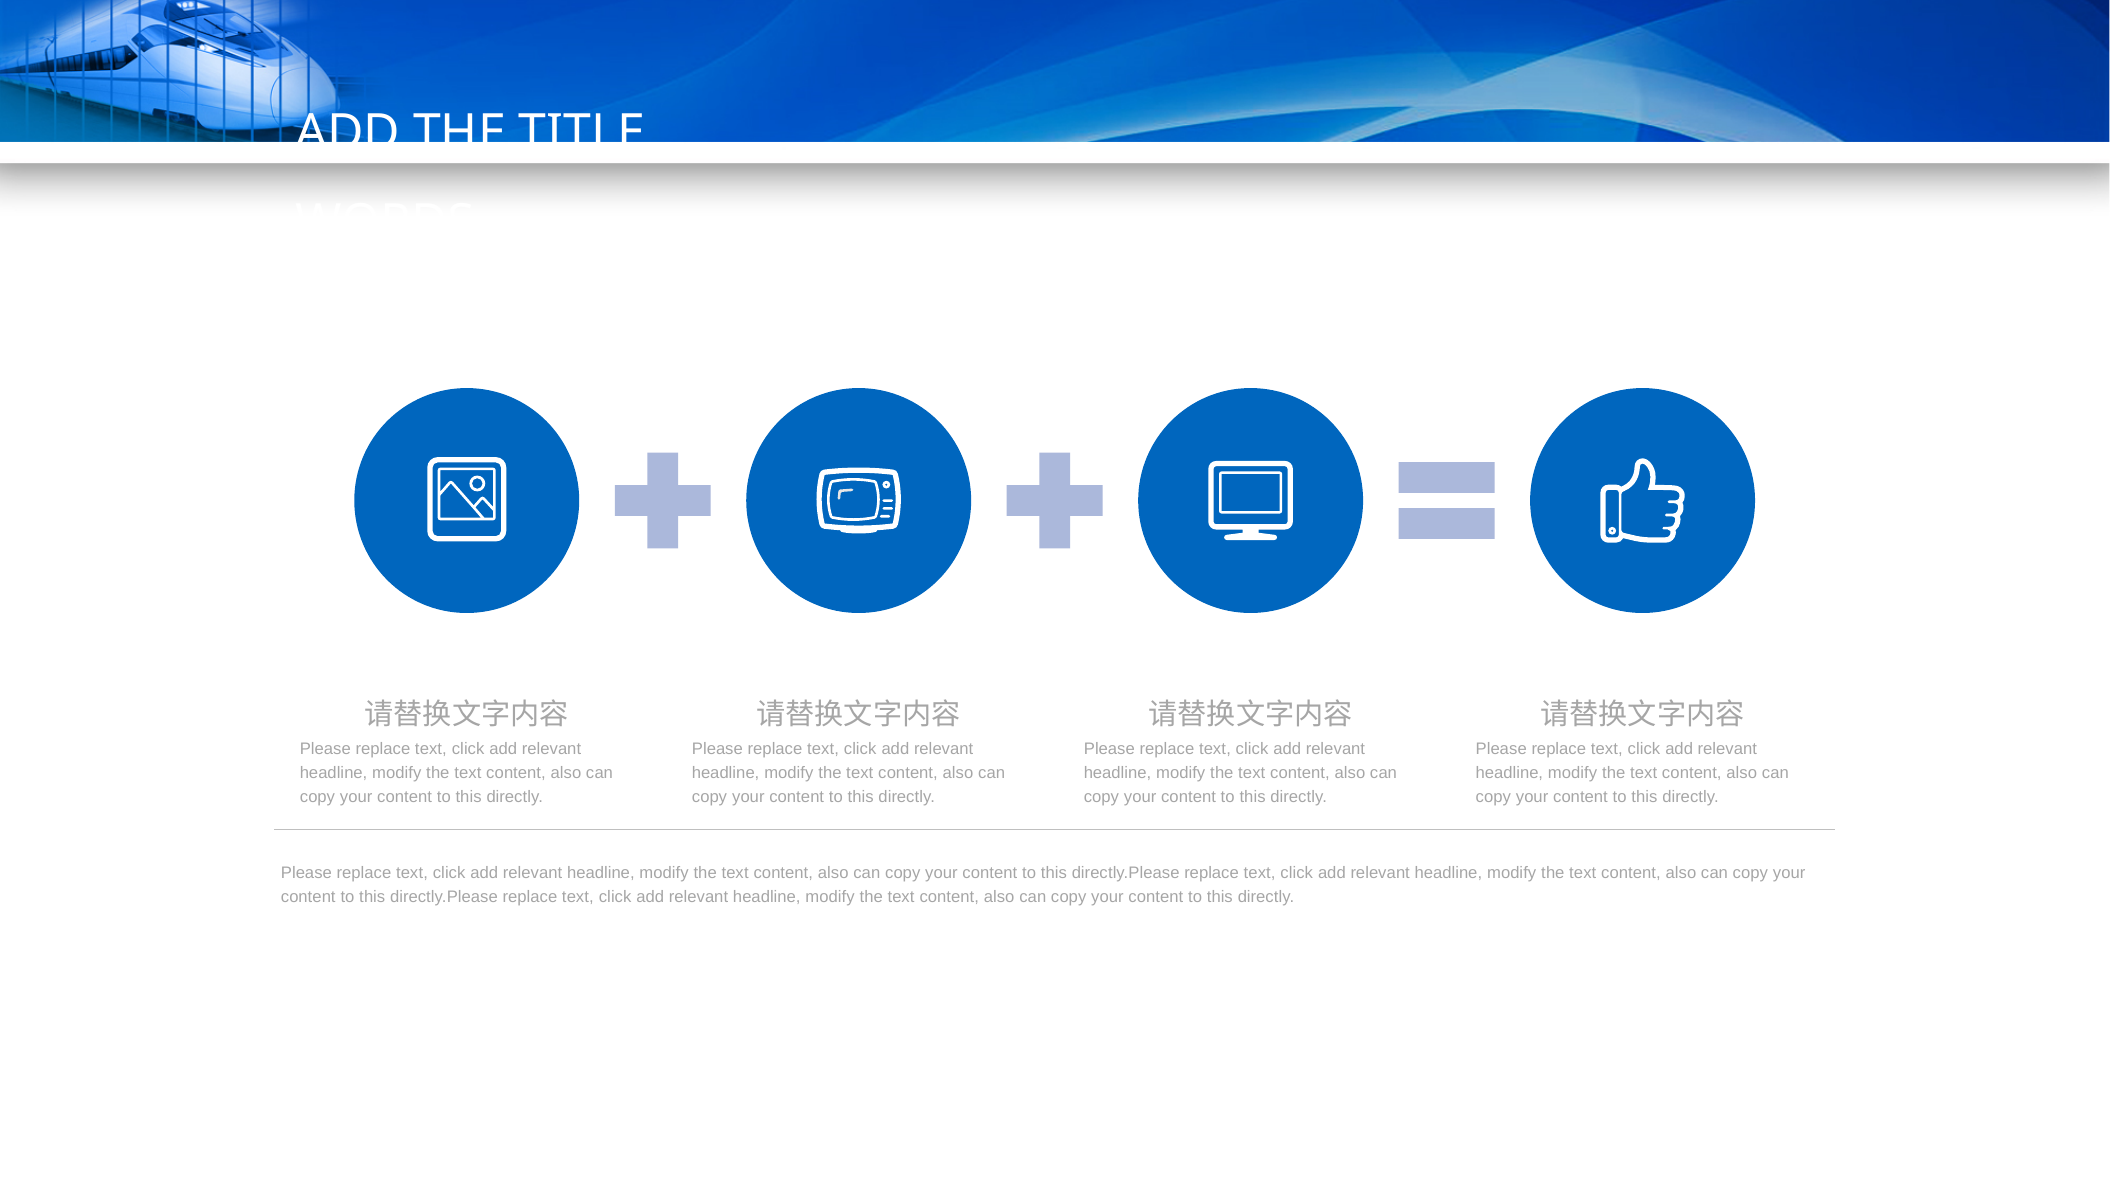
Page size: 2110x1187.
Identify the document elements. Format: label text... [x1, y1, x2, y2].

text_box Please replace text, click add relevant headline, modify the text content, also can copy your content to this directly.Please replace text, click add relevant headline, modify the text content, also can copy your content to this directly.Please replace text, click add relevant headline, modify the text content, also can copy your content to this directly. [280, 858, 1829, 907]
text_box ADD THE TITLE WORDS [280, 61, 813, 257]
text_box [1083, 688, 1418, 805]
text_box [691, 688, 1026, 805]
picture [0, 0, 2110, 1187]
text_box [354, 388, 1755, 613]
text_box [299, 688, 634, 805]
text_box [1475, 688, 1810, 805]
